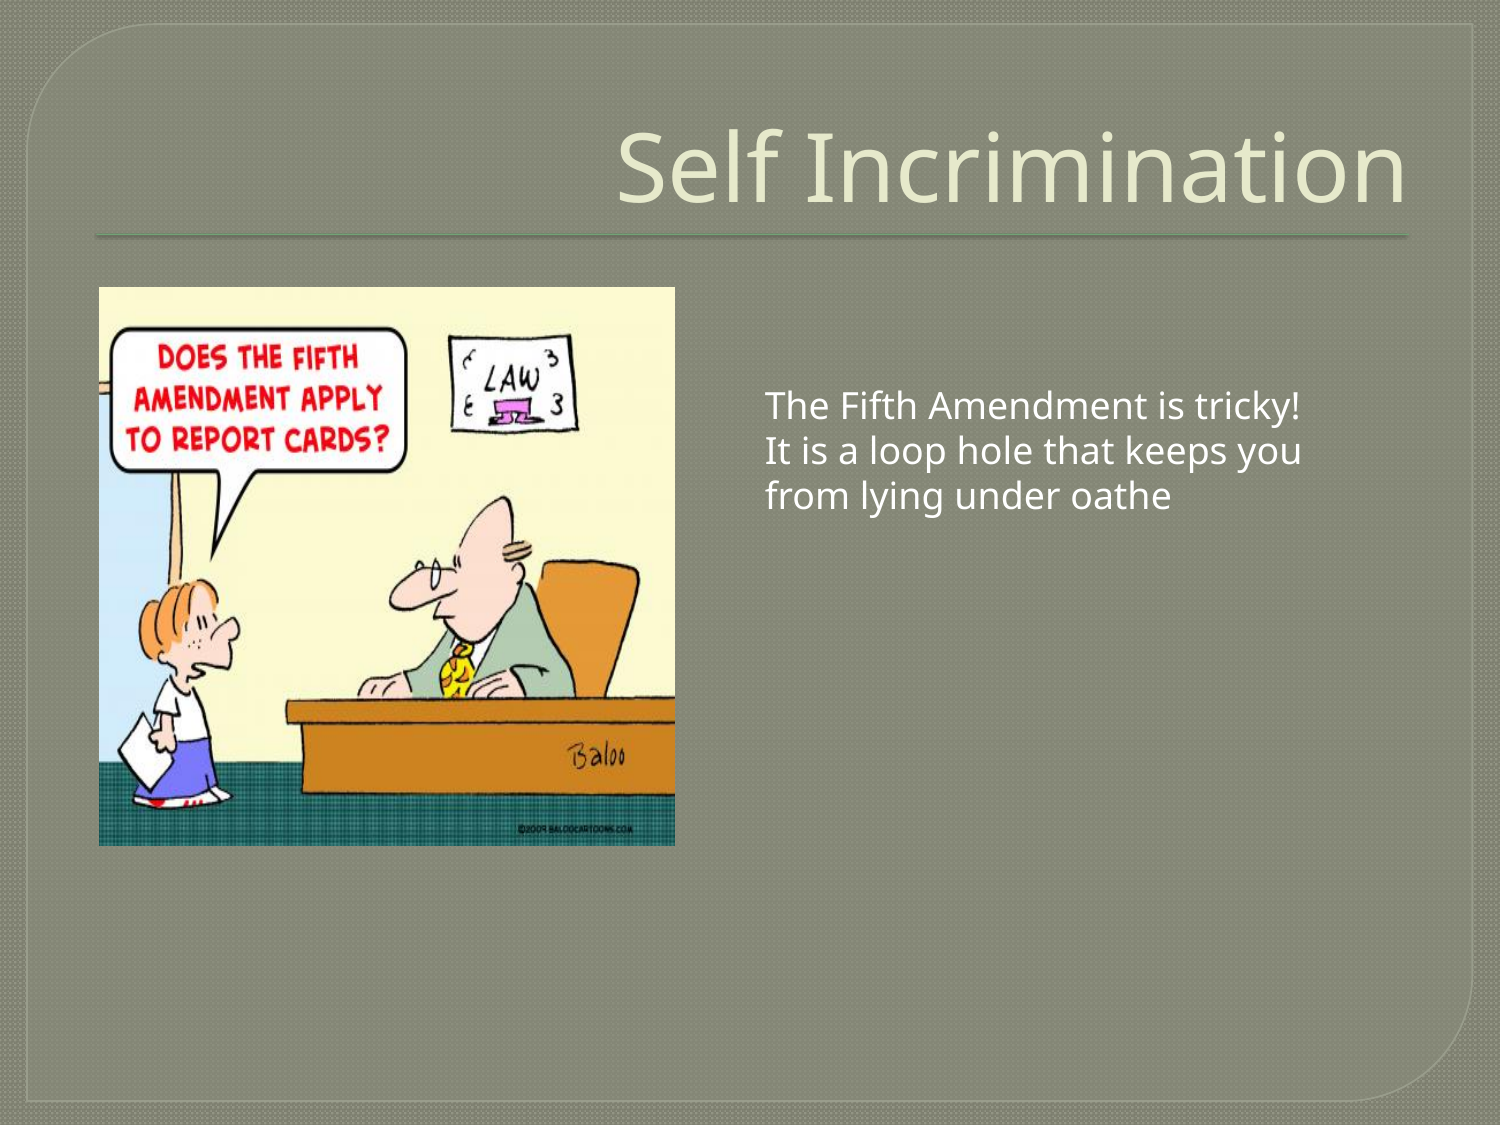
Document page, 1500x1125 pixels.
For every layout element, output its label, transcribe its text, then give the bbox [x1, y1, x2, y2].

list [99, 287, 676, 846]
title Self Incrimination [75, 41, 1425, 230]
text_box The Fifth Amendment is tricky! It is a loop hole that keeps you from lying under oathe [750, 374, 1400, 525]
